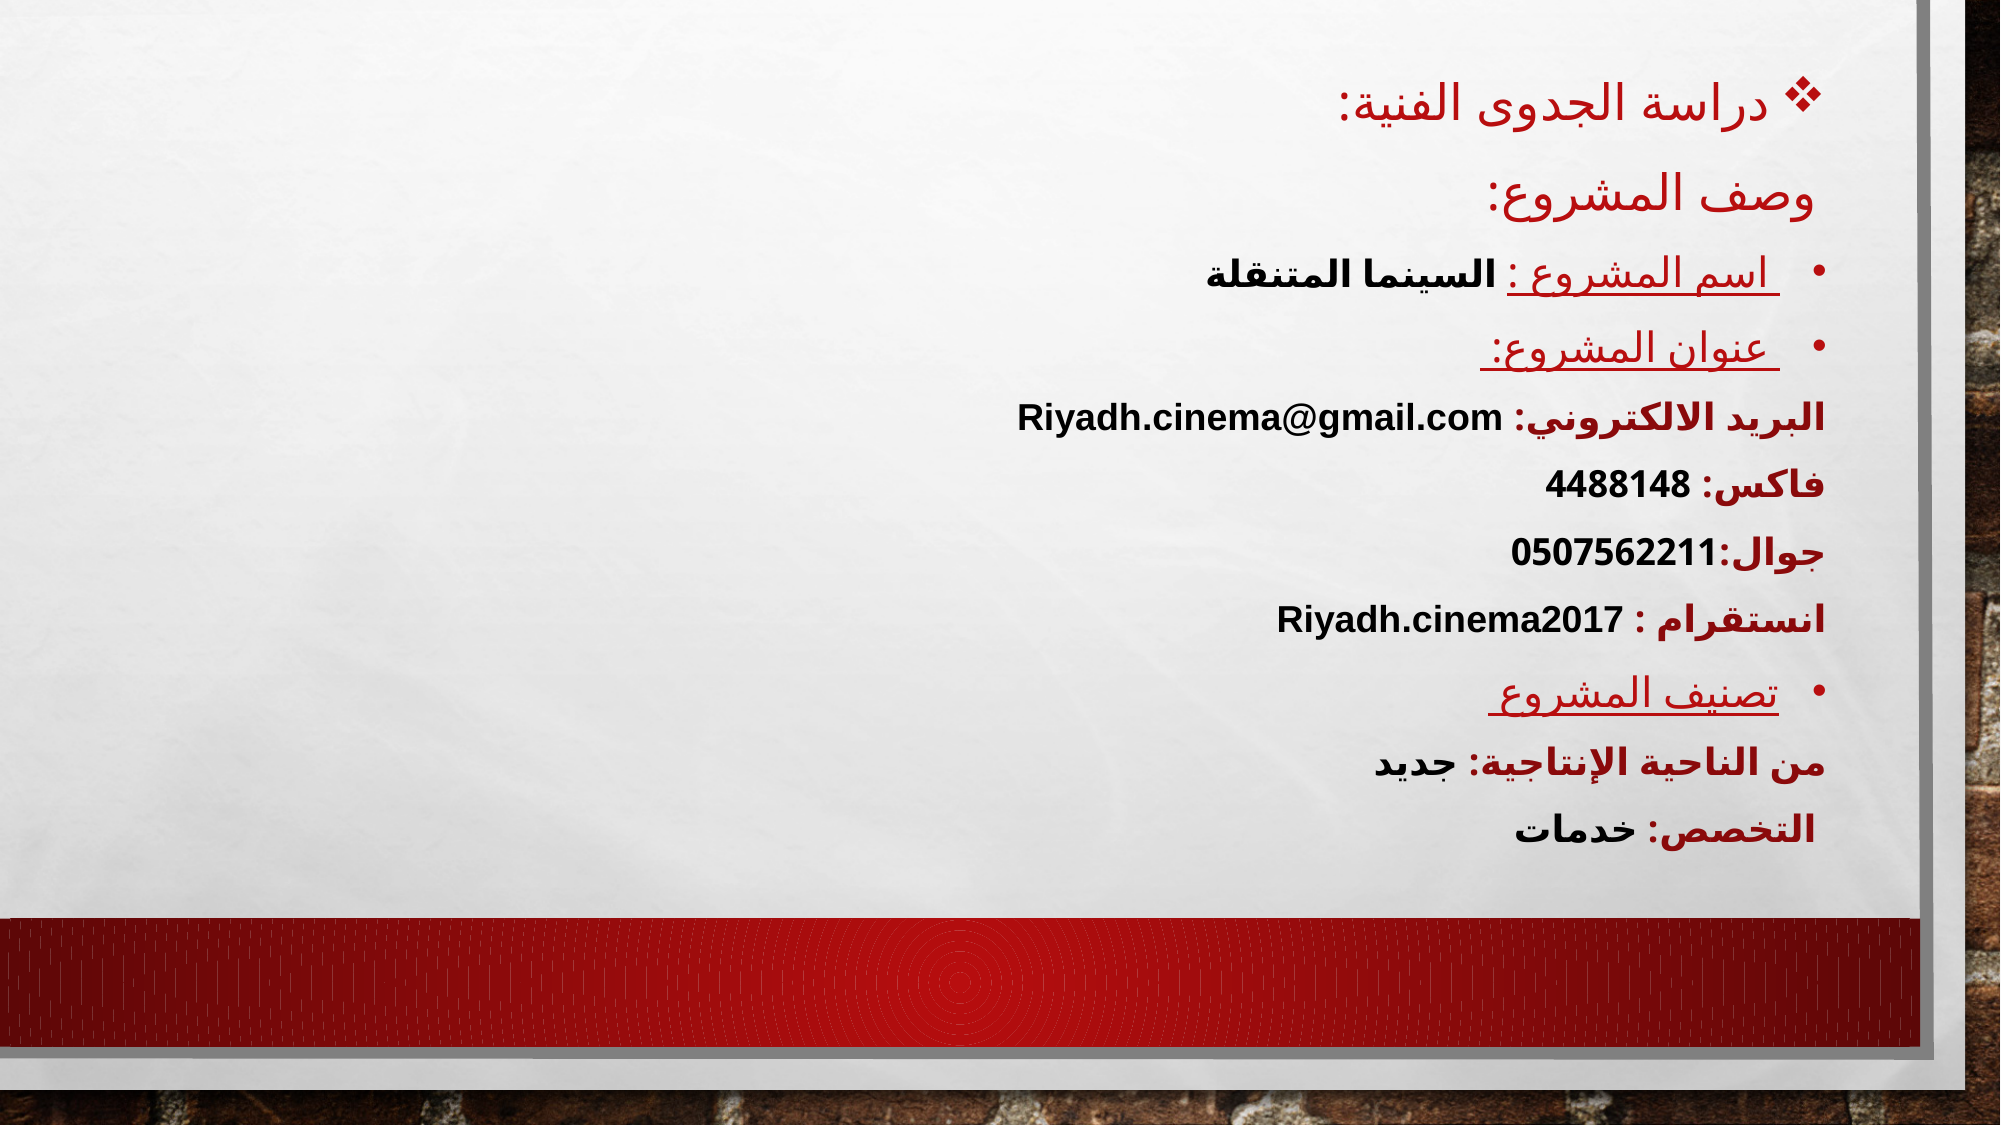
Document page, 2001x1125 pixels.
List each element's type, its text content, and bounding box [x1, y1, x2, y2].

text_box دراسة الجدوى الفنية: وصف المشروع: اسم المشروع : السينما المتنقلة عنوان المشروع: البريد الالكتروني: Riyadh.cinema@gmail.com فاكس: 4488148 جوال:0507562211 انستقرام : Riyadh.cinema2017 تصنيف المشروع من الناحية الإنتاجية: جديد التخصص: خدمات [47, 63, 1842, 903]
picture [0, 0, 2000, 1125]
